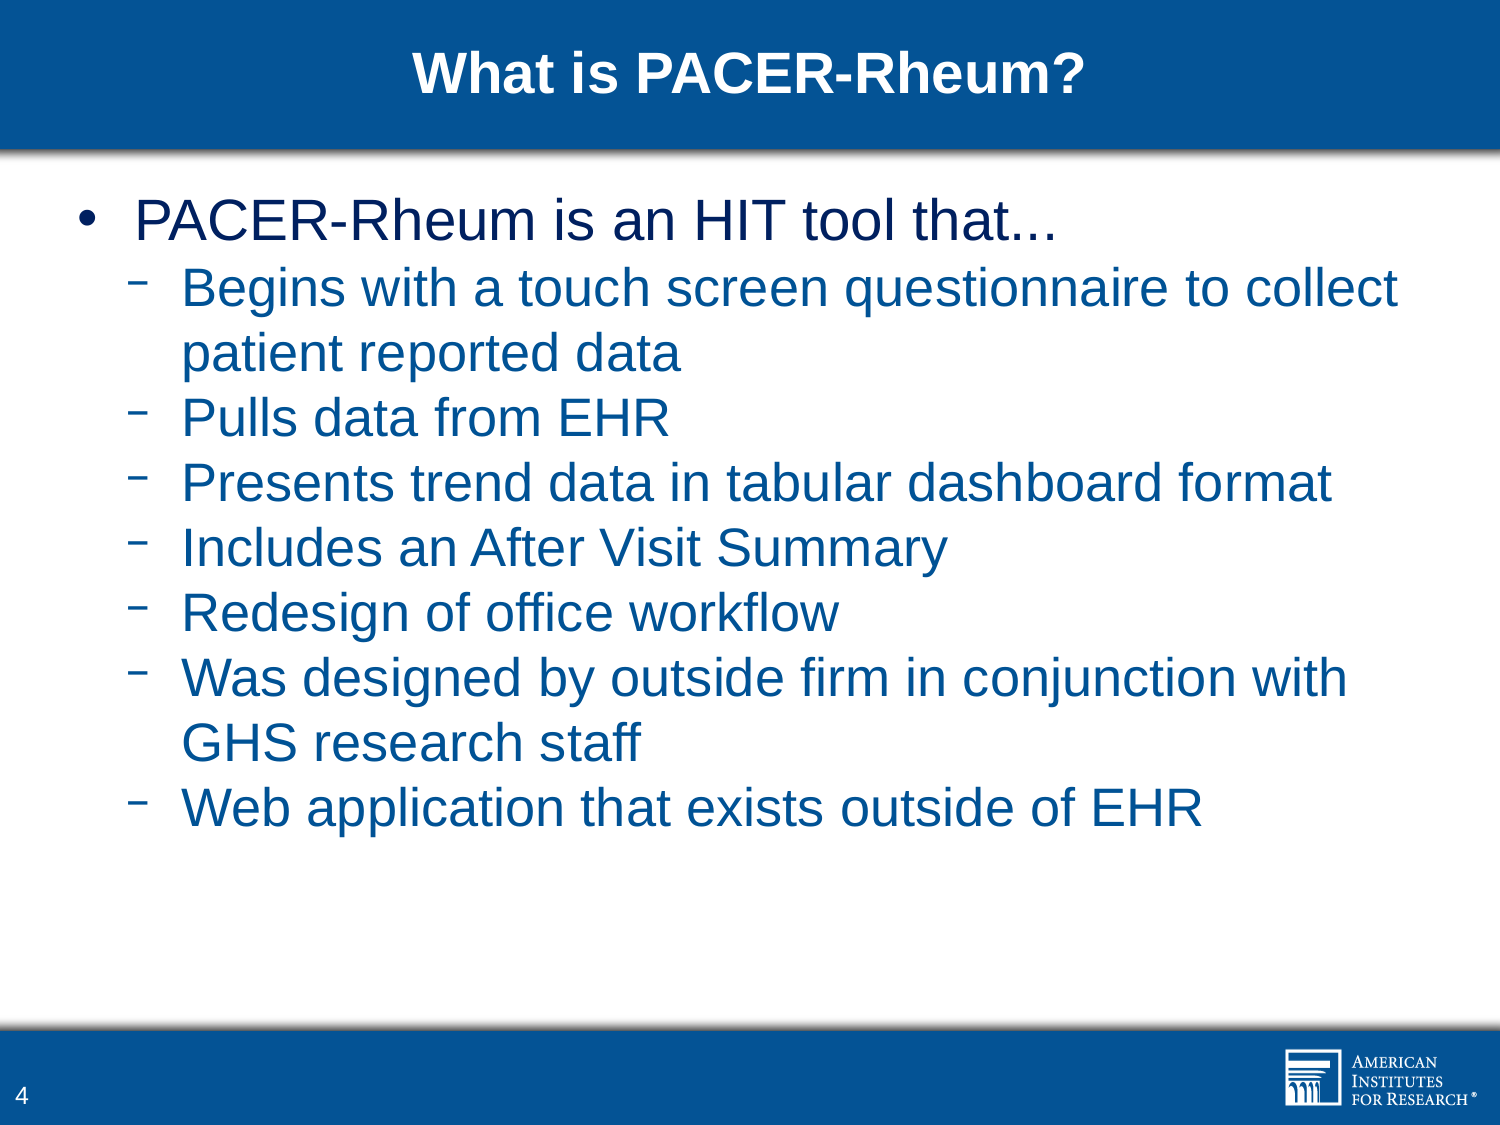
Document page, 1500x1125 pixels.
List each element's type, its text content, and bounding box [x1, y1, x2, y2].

list PACER-Rheum is an HIT tool that... Begins with a touch screen questionnaire to collect patient reported data Pulls data from EHR Presents trend data in tabular dashboard format Includes an After Visit Summary Redesign of office workflow Was designed by outside firm in conjunction with GHS research staff Web application that exists outside of EHR [62, 174, 1439, 988]
picture [0, 151, 1500, 1125]
slide_number 4 [0, 1065, 350, 1125]
title What is PACER-Rheum? [0, 0, 1500, 151]
